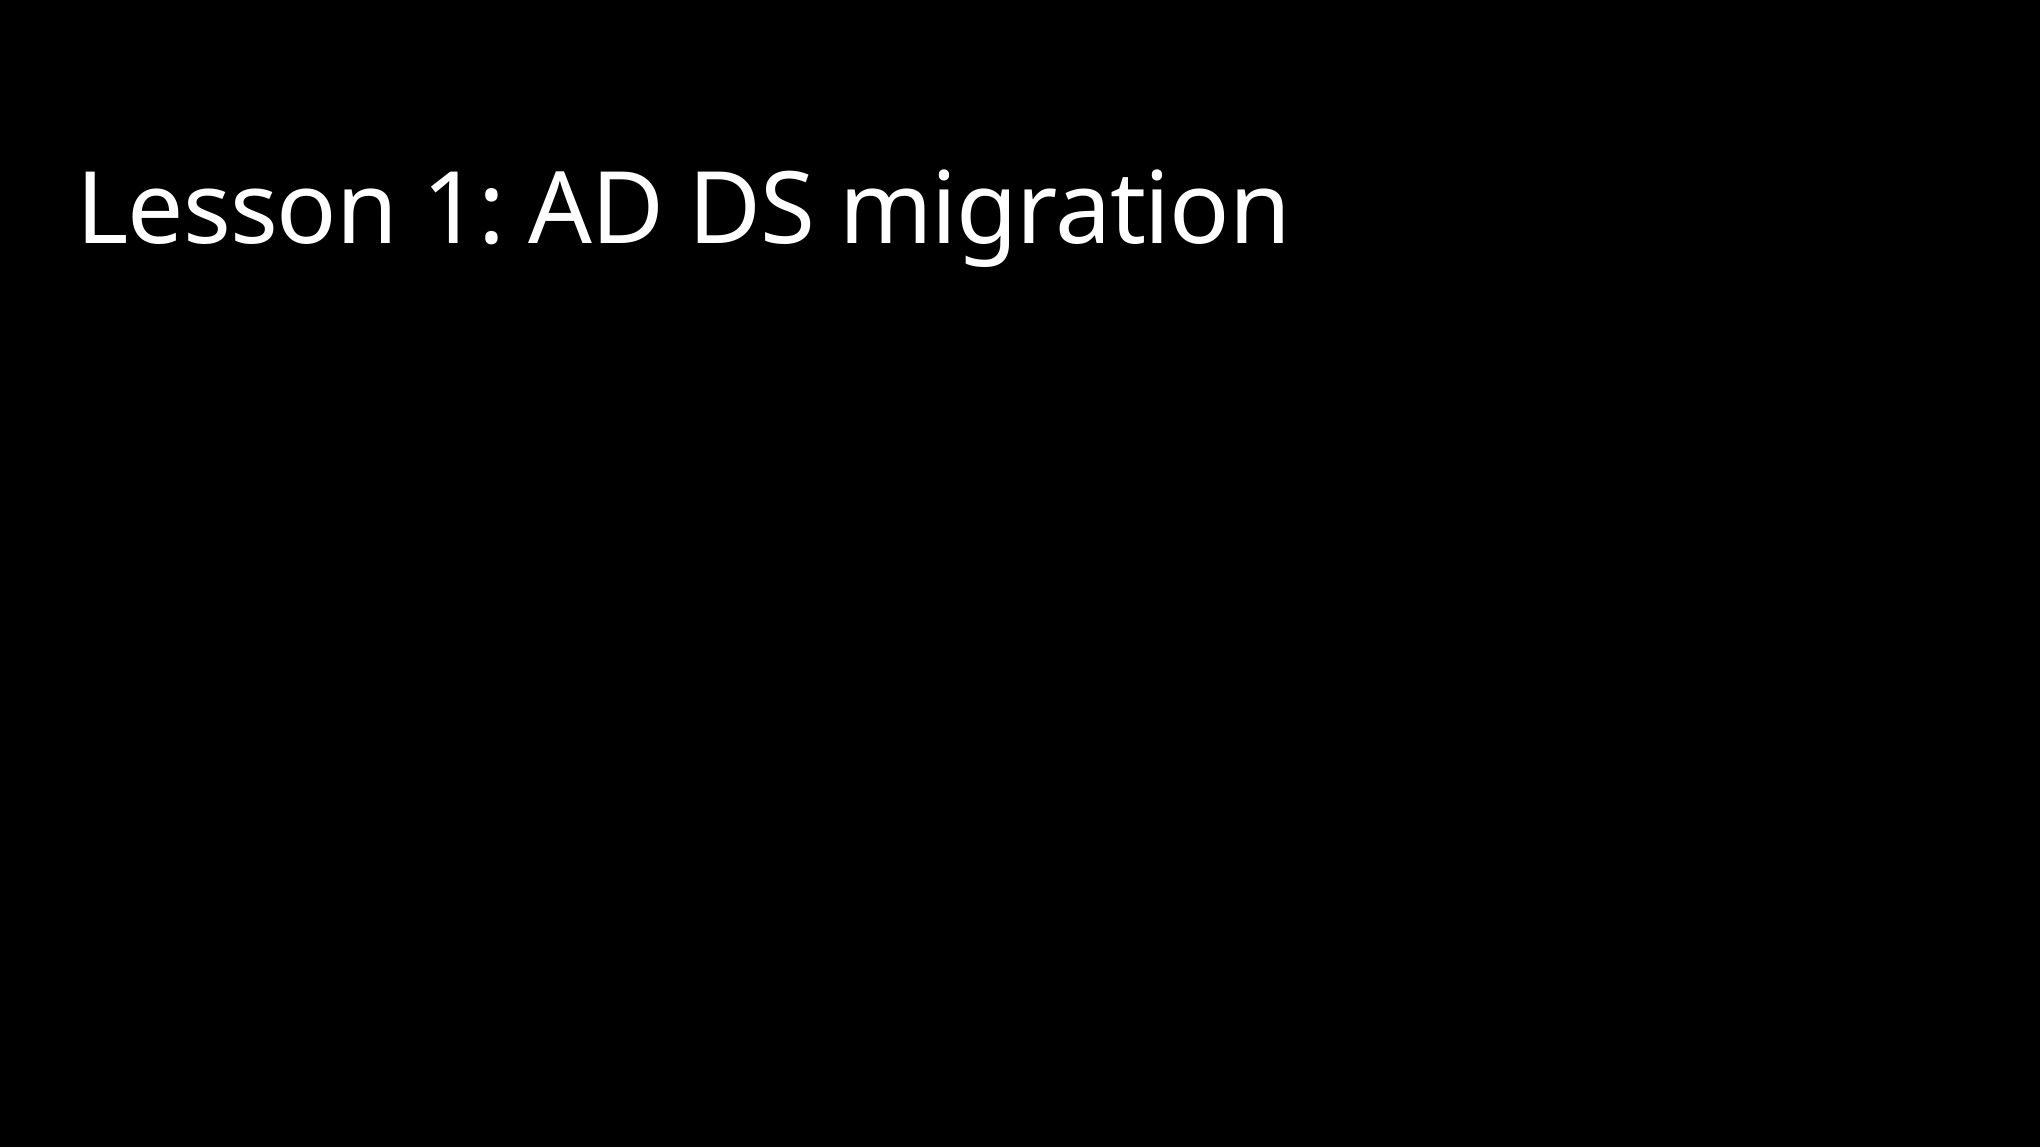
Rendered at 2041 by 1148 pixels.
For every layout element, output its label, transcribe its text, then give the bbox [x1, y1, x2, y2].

title Lesson 1: AD DS migration [76, 157, 1324, 753]
